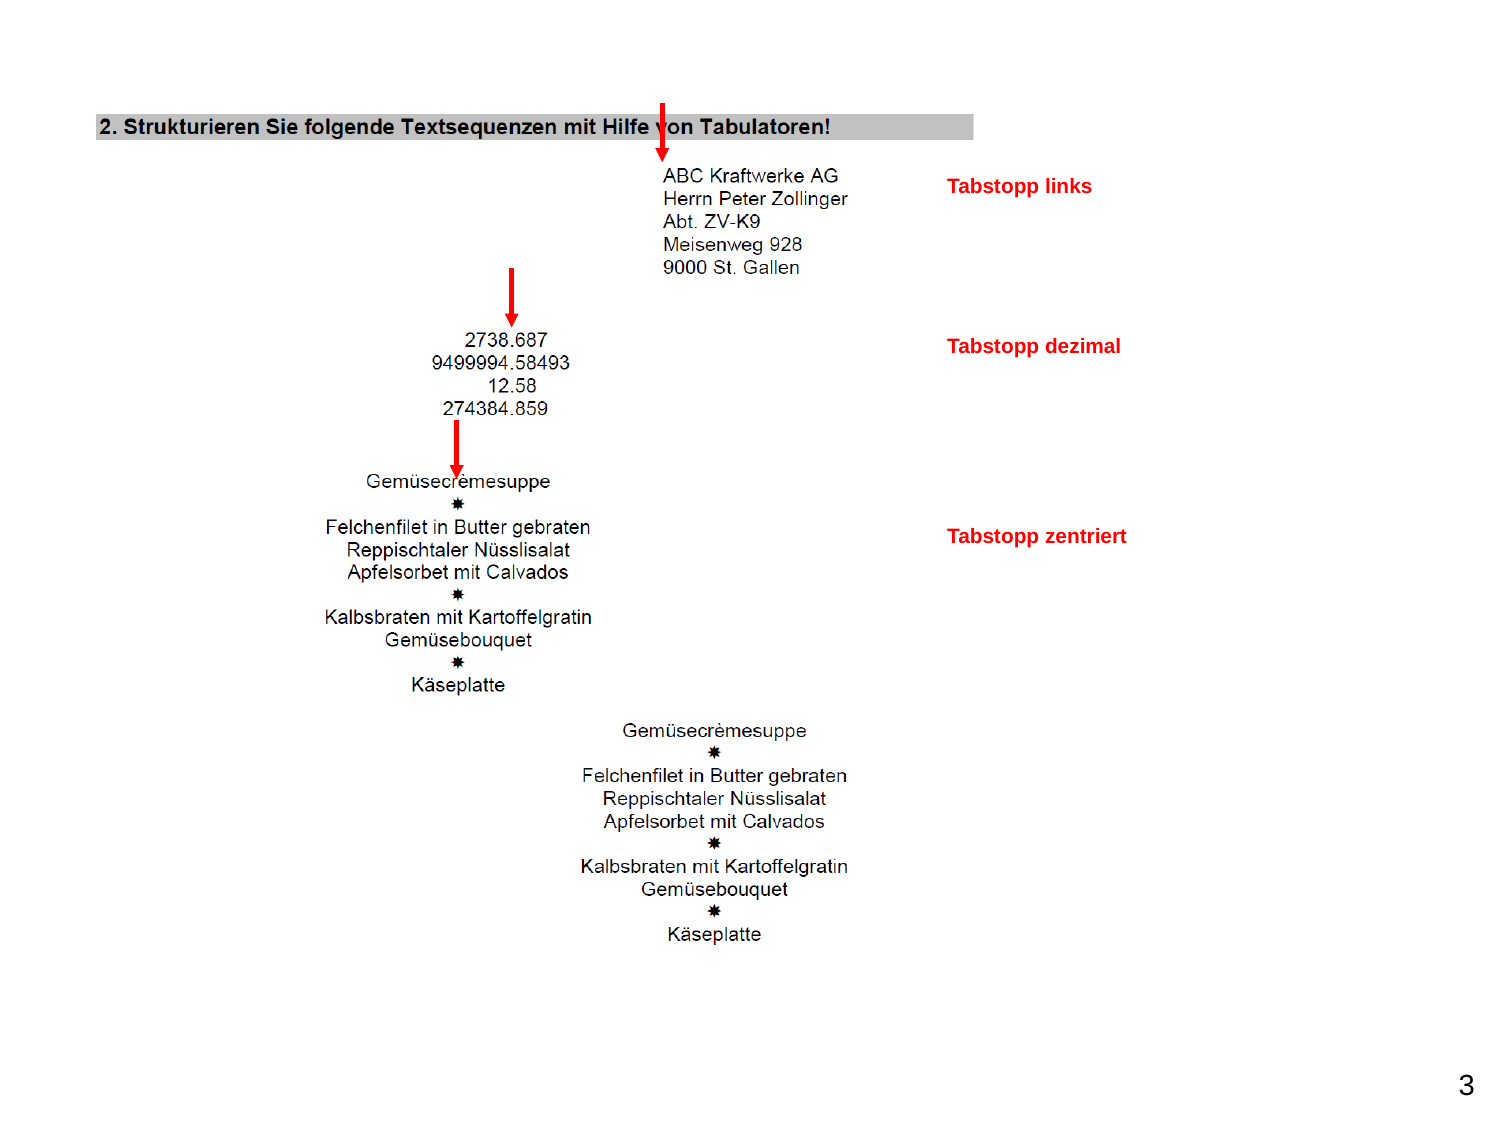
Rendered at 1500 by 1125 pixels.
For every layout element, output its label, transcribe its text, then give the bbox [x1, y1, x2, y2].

slide_number 3 [1139, 1058, 1490, 1125]
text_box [76, 89, 1204, 957]
